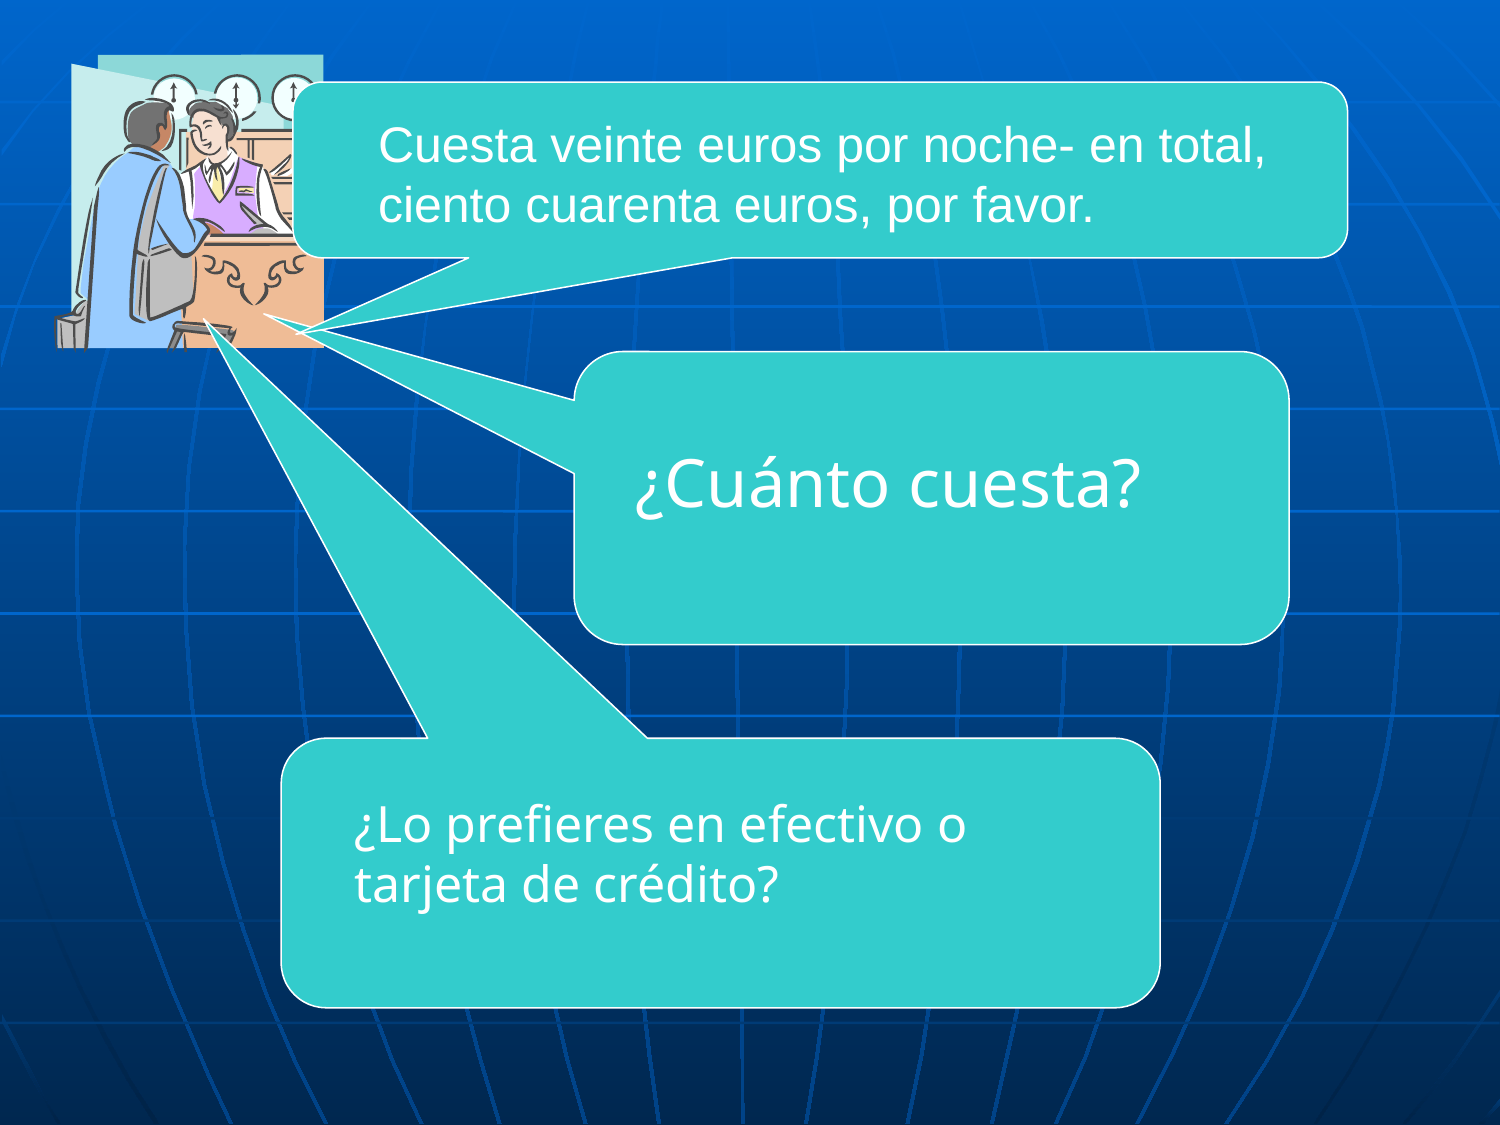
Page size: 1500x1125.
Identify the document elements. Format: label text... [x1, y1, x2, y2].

text_box Cuesta veinte euros por noche- en total, ciento cuarenta euros, por favor. [363, 105, 1360, 241]
text_box ¿Lo prefieres en efectivo o tarjeta de crédito? [339, 785, 1102, 920]
text_box ¿Cuánto cuesta? [621, 433, 1243, 529]
text_box [334, 333, 1290, 645]
text_box [227, 363, 1161, 1008]
picture [52, 54, 331, 354]
text_box [334, 82, 1347, 328]
